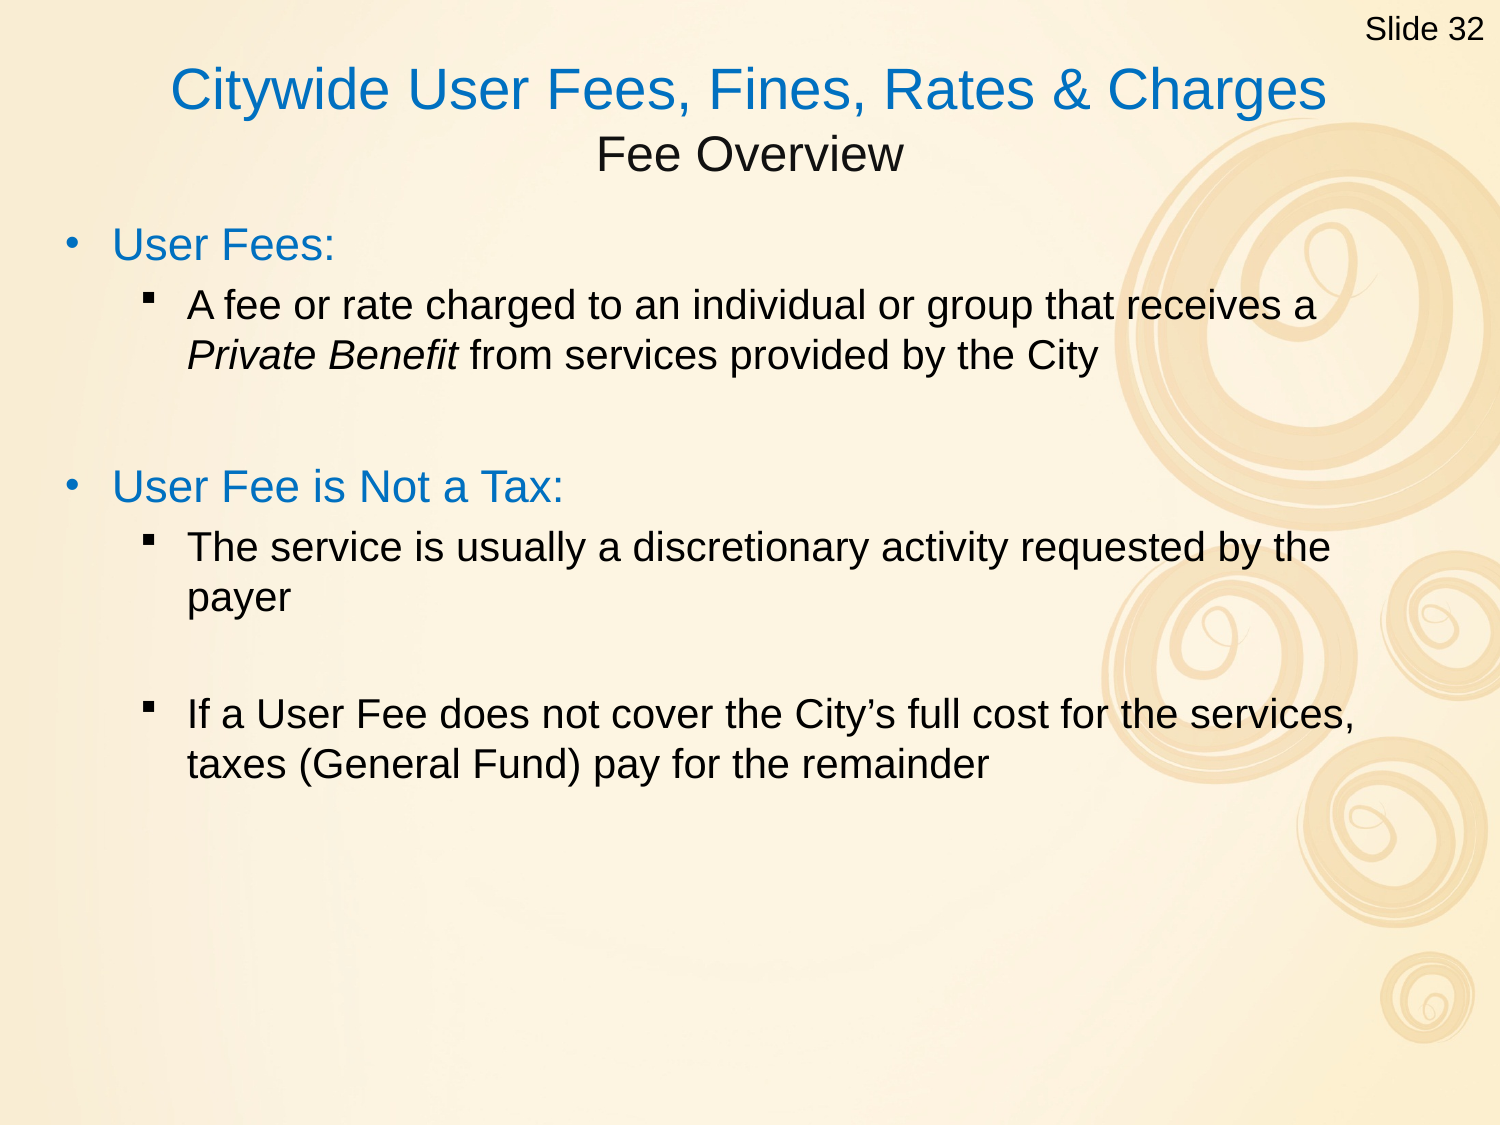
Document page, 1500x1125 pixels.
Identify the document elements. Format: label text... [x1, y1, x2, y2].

text_box Slide 32 [1149, 0, 1500, 75]
list User Fees: A fee or rate charged to an individual or group that receives a Private Benefit from services provided by the City User Fee is Not a Tax: The service is usually a discretionary activity requested by the payer If a User Fee does not cover the City’s full cost for the services, taxes (General Fund) pay for the remainder [50, 206, 1463, 800]
title Citywide User Fees, Fines, Rates & Charges Fee Overview [75, 50, 1425, 183]
picture [0, 0, 1500, 1125]
